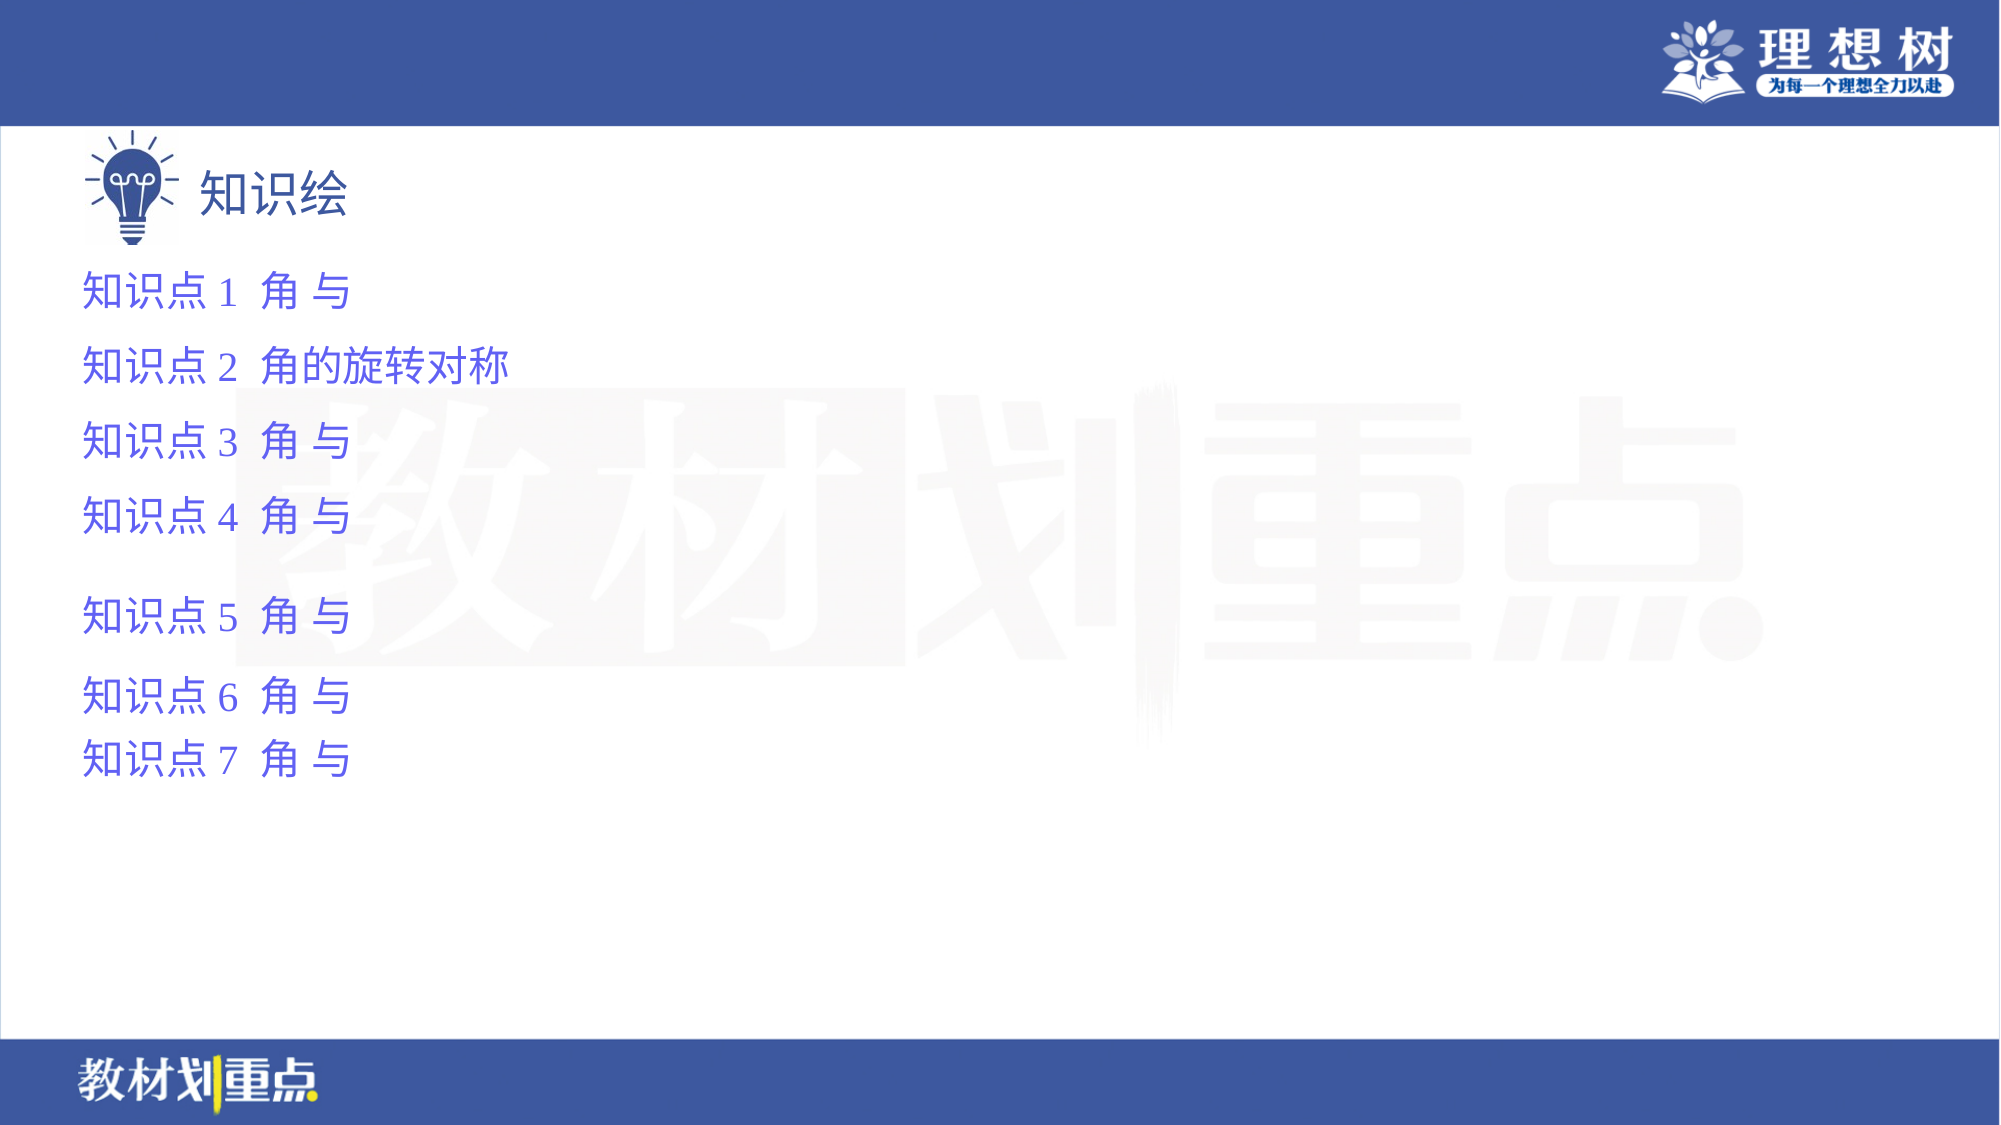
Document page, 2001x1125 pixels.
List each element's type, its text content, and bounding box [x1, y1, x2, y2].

text_box 知识点2 角的旋转对称 [82, 319, 1817, 453]
picture [0, 0, 2000, 1125]
text_box 知识绘 [199, 149, 495, 236]
